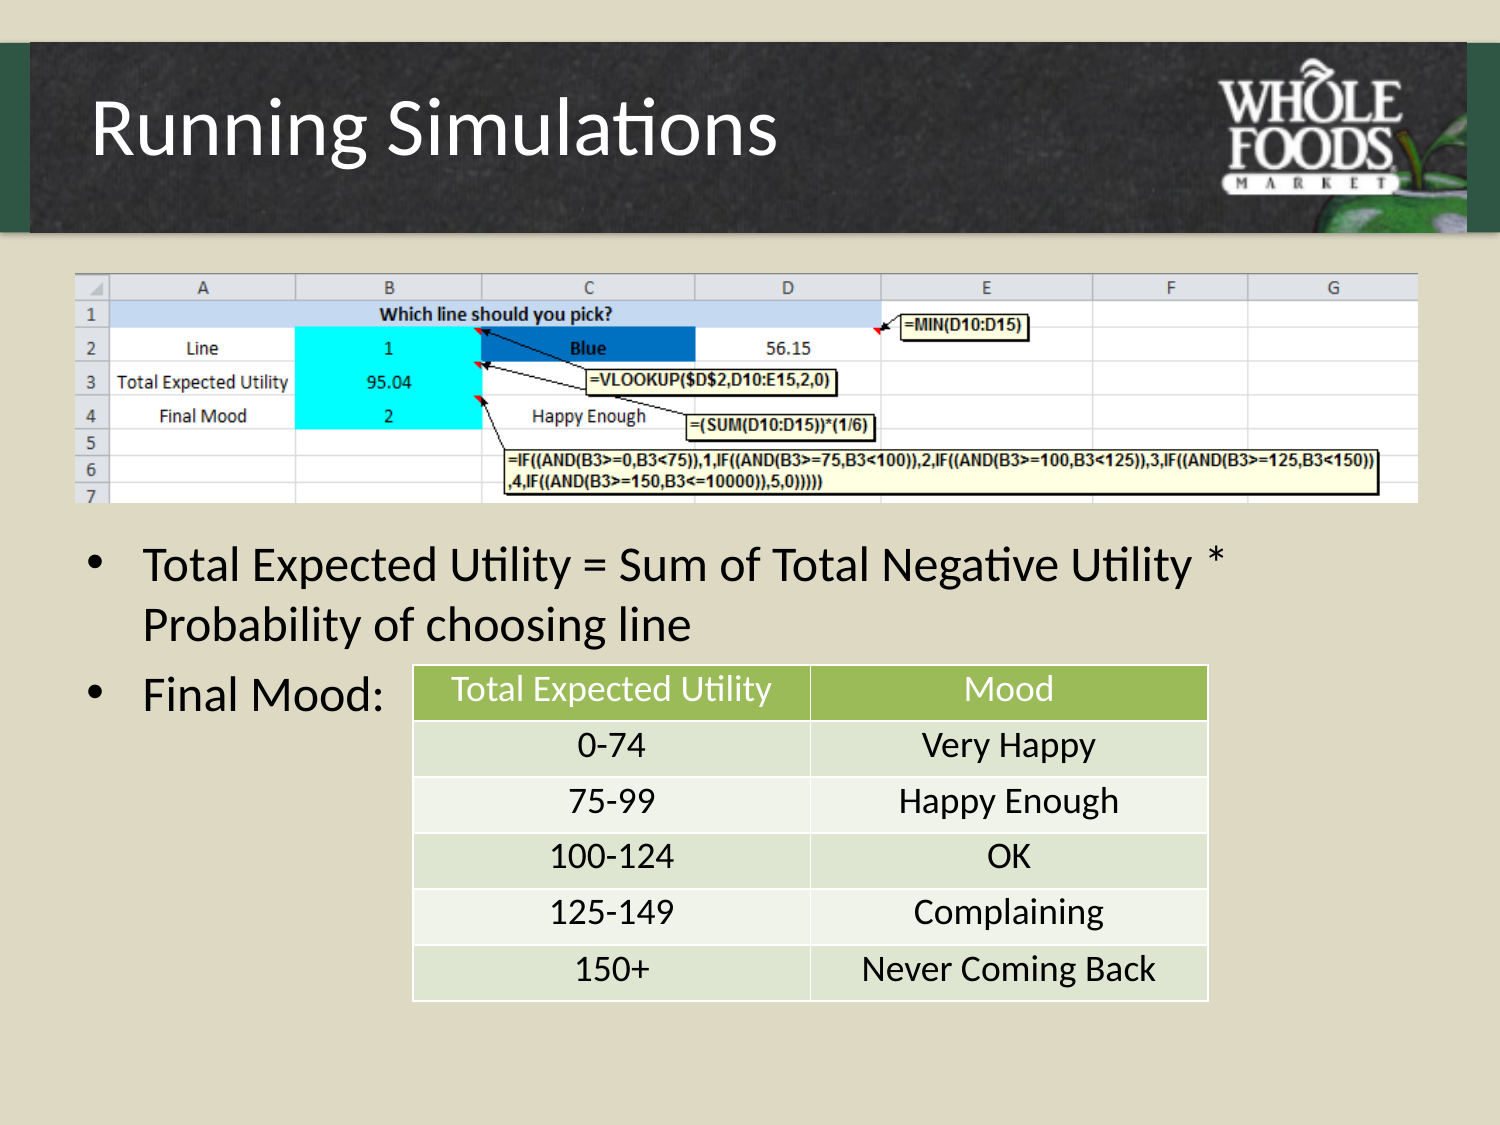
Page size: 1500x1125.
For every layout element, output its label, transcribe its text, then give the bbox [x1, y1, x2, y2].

table_cell 75-99 [414, 778, 810, 832]
picture [74, 272, 1418, 504]
table_cell Complaining [811, 890, 1207, 944]
table_cell Never Coming Back [811, 946, 1207, 1000]
table_cell OK [811, 834, 1207, 888]
list Total Expected Utility = Sum of Total Negative Utility * Probability of choosing line Final Mood: [71, 523, 1422, 1058]
table_cell Very Happy [811, 722, 1207, 776]
table_cell 100-124 [414, 834, 810, 888]
table_cell 0-74 [414, 722, 810, 776]
title Running Simulations [75, 57, 1425, 187]
table_header Mood [811, 666, 1207, 720]
table_cell Happy Enough [811, 778, 1207, 832]
table_cell 150+ [414, 946, 810, 1000]
table_cell 125-149 [414, 890, 810, 944]
table_header Total Expected Utility [414, 666, 810, 720]
picture [30, 42, 1467, 233]
